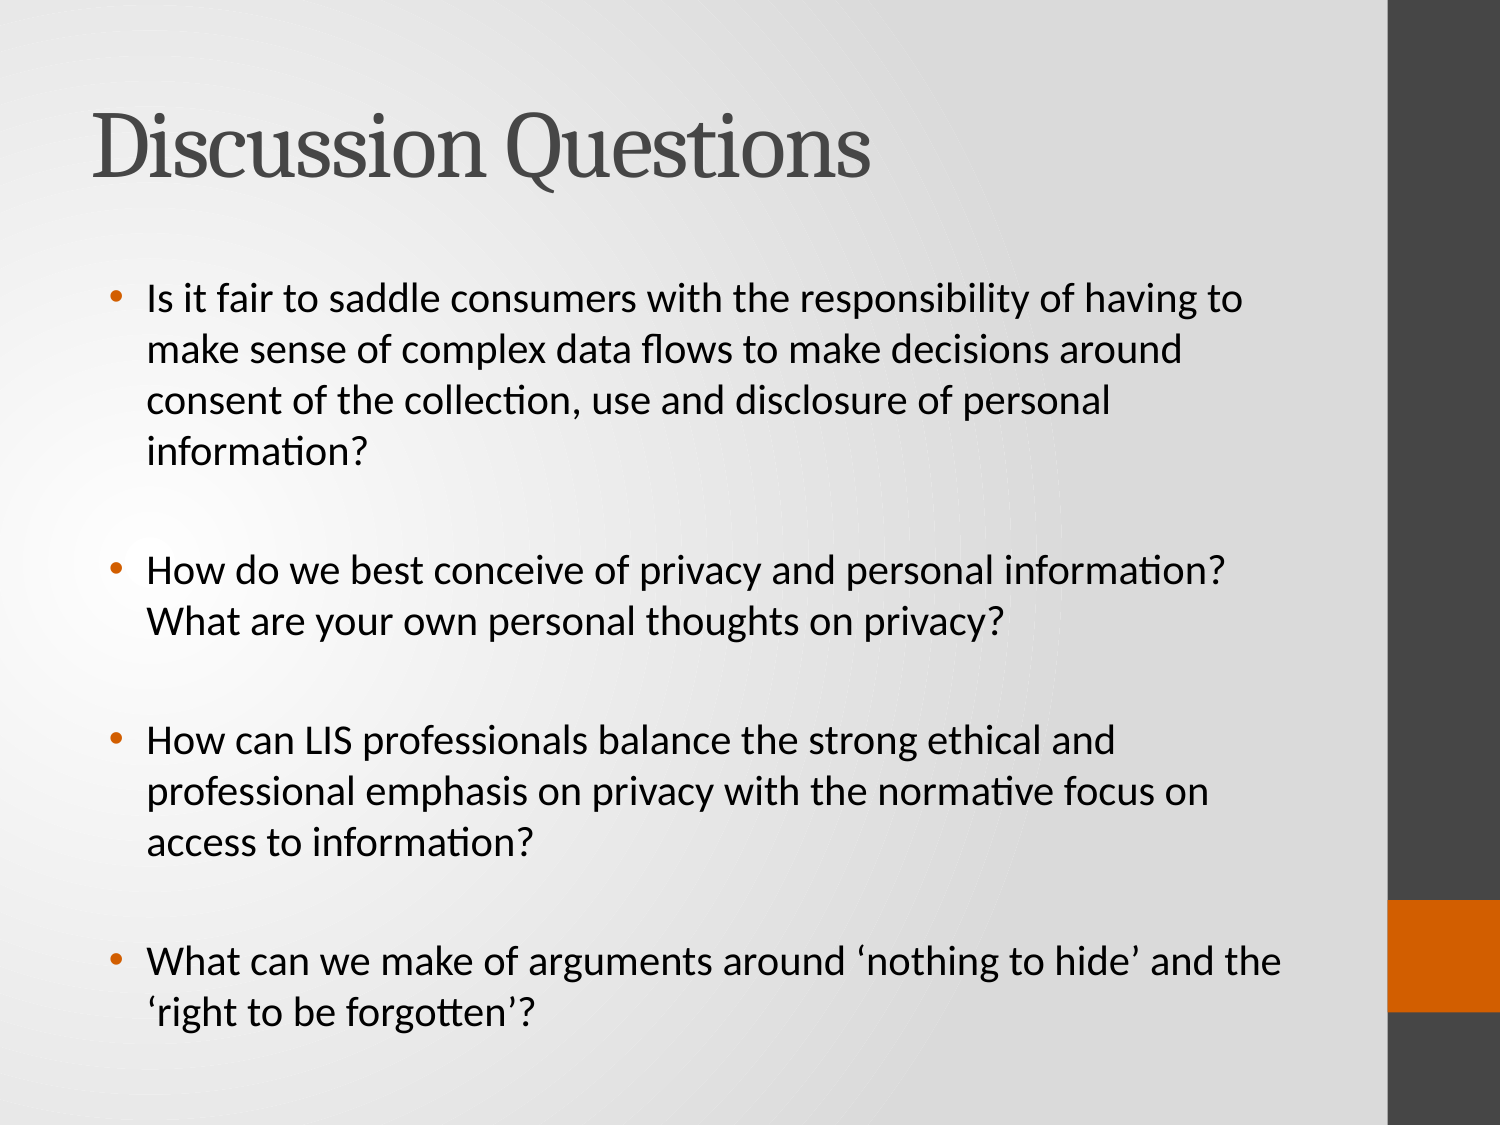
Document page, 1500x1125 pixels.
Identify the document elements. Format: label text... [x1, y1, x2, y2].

list Is it fair to saddle consumers with the responsibility of having to make sense of complex data flows to make decisions around consent of the collection, use and disclosure of personal information? How do we best conceive of privacy and personal information? What are your own personal thoughts on privacy? How can LIS professionals balance the strong ethical and professional emphasis on privacy with the normative focus on access to information? What can we make of arguments around ‘nothing to hide’ and the ‘right to be forgotten’? [75, 262, 1325, 1050]
title Discussion Questions [75, 45, 1325, 233]
